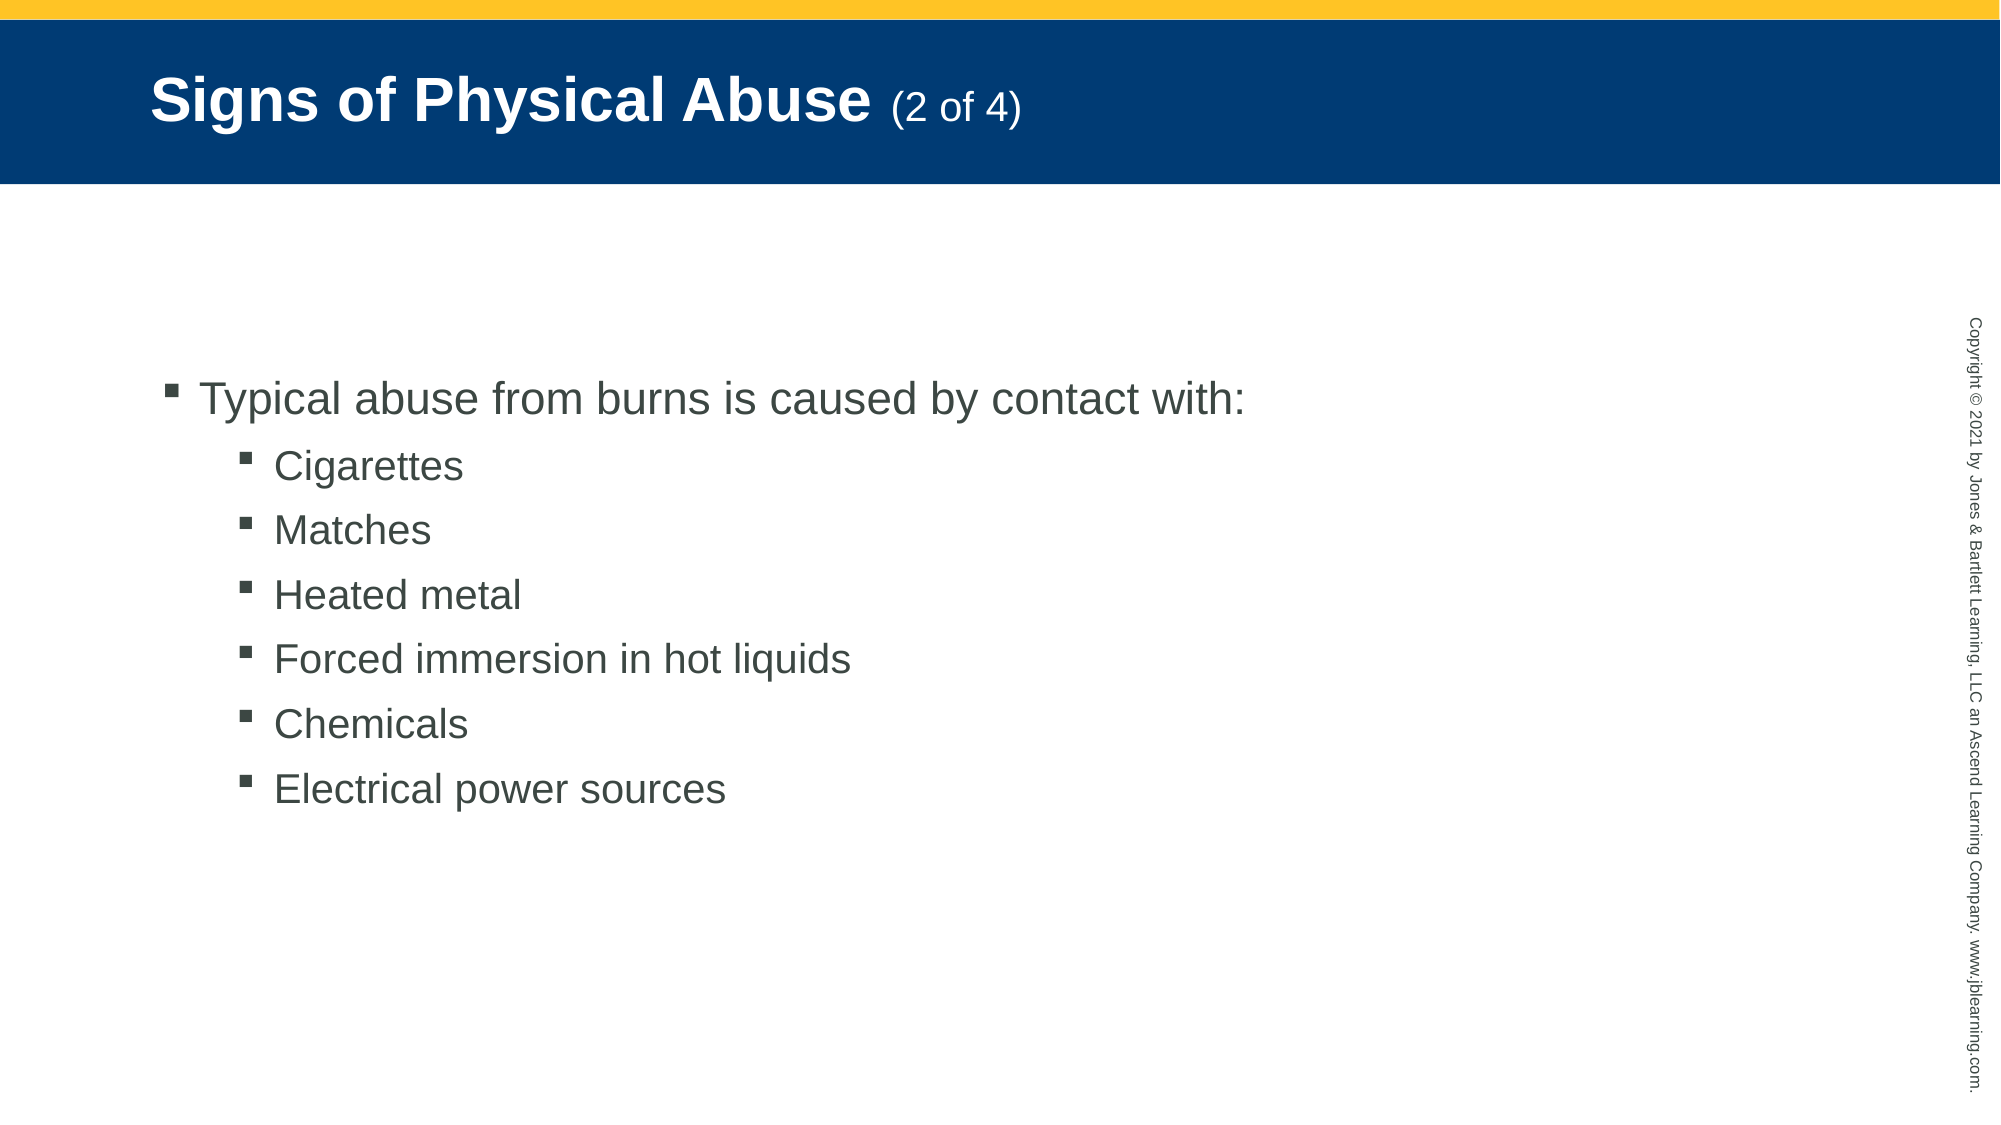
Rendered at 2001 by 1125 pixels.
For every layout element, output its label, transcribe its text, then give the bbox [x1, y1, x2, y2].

list Typical abuse from burns is caused by contact with: Cigarettes Matches Heated metal Forced immersion in hot liquids Chemicals Electrical power sources [146, 361, 1859, 1016]
title Signs of Physical Abuse (2 of 4) [0, 19, 2000, 185]
